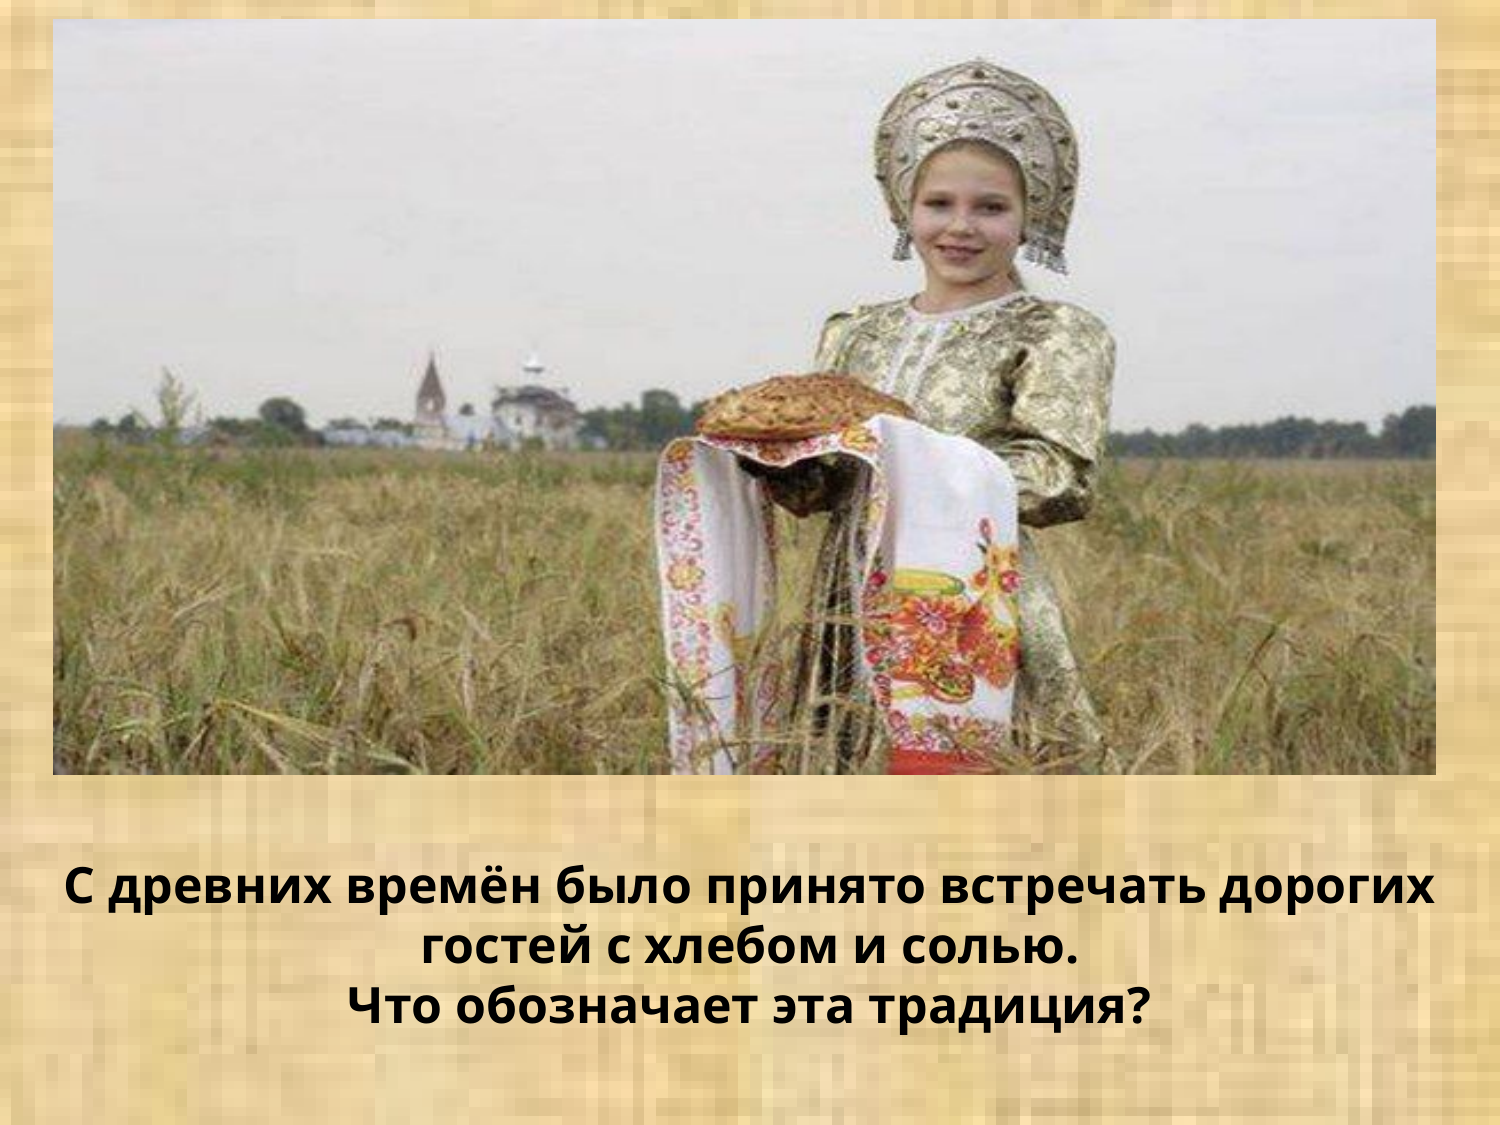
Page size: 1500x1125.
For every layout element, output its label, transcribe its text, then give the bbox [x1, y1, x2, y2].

picture [0, 0, 1500, 1125]
title С древних времён было принято встречать дорогих гостей с хлебом и солью. Что обозначает эта традиция? [29, 846, 1471, 1071]
